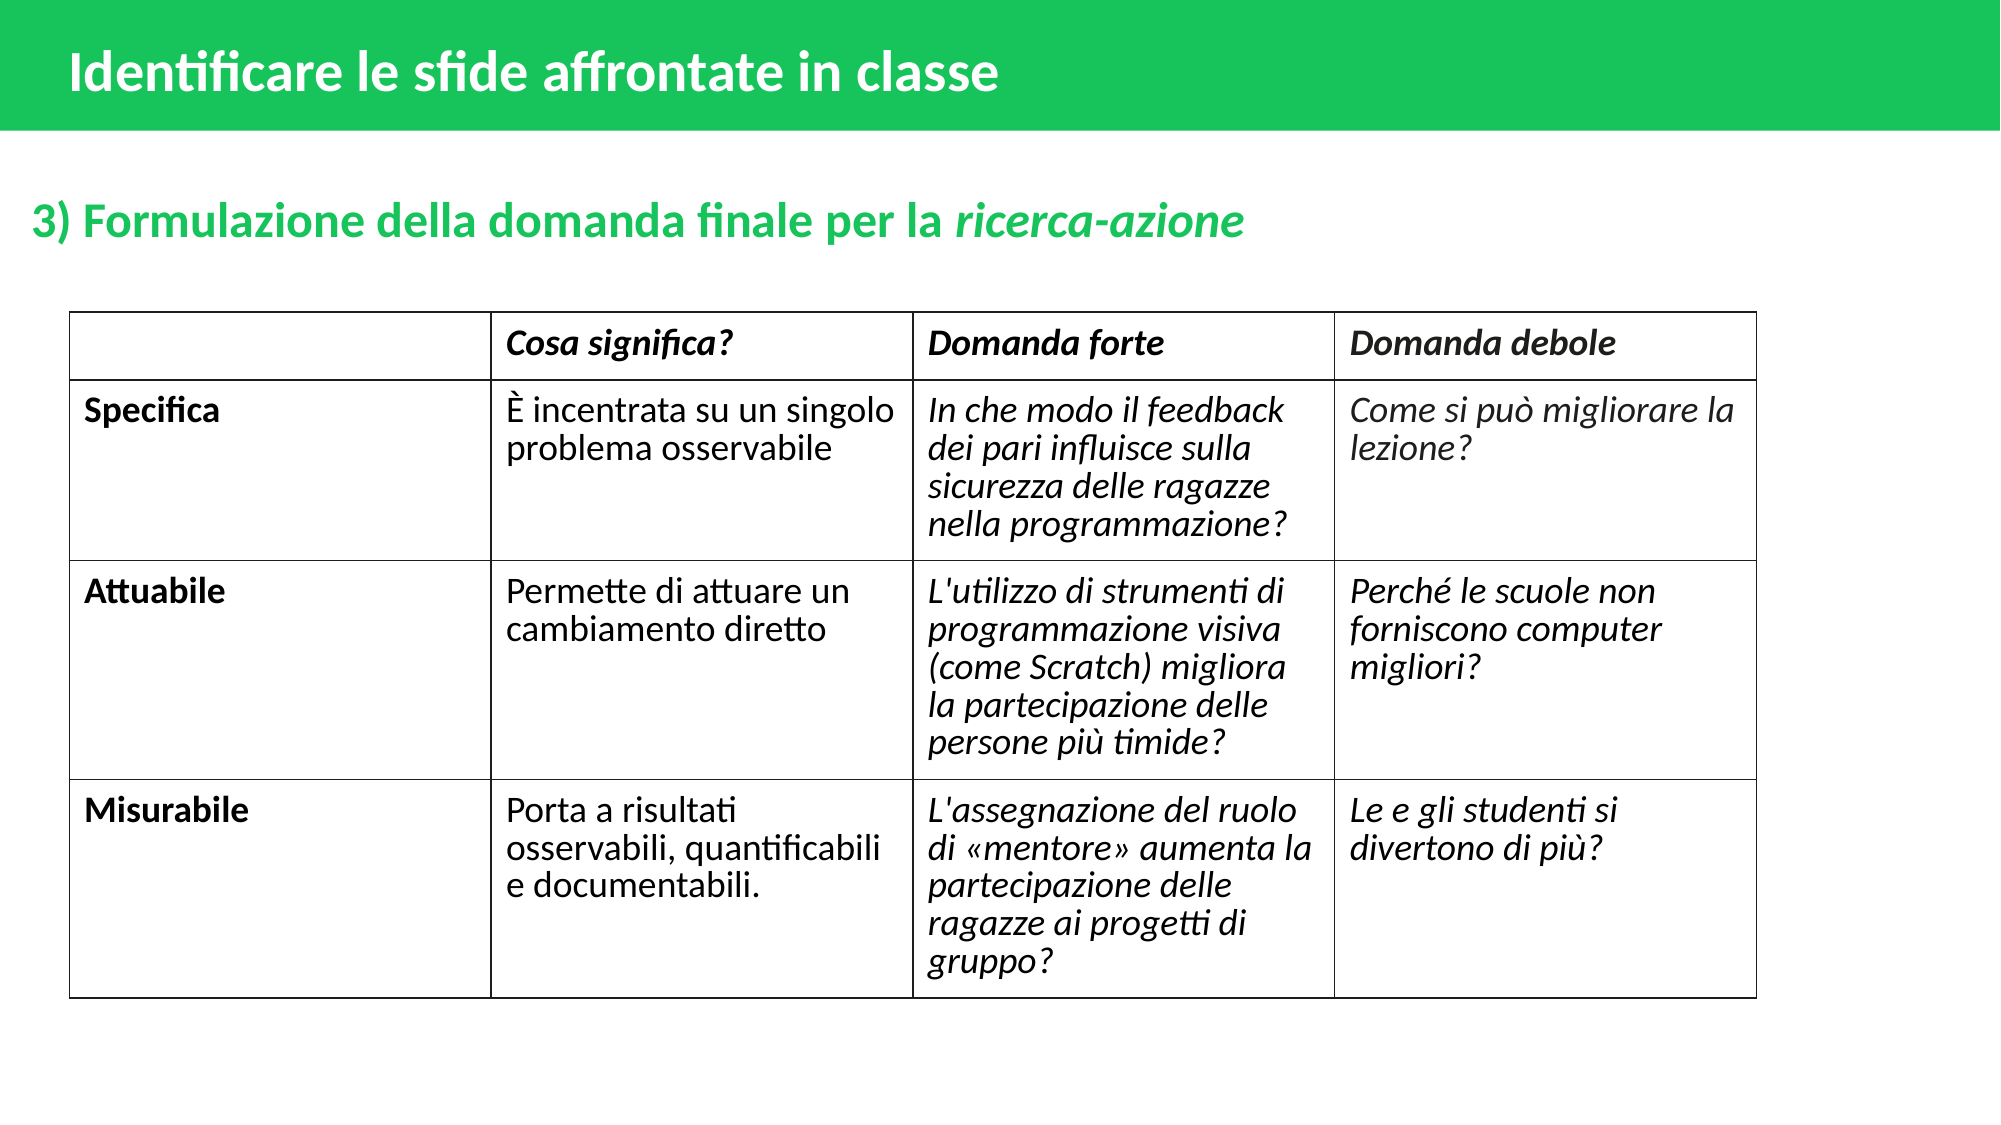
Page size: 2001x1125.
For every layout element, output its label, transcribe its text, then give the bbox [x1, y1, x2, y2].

table_cell Perché le scuole non forniscono computer migliori? [1335, 561, 1756, 779]
table_cell Le e gli studenti si divertono di più? [1335, 780, 1756, 997]
table_cell È incentrata su un singolo problema osservabile [492, 381, 912, 560]
title Identificare le sfide affrontate in classe [16, 13, 1976, 131]
list 3) Formulazione della domanda finale per la ricerca-azione [16, 176, 1976, 267]
table_cell Misurabile [70, 780, 490, 997]
table_cell Come si può migliorare la lezione? [1335, 381, 1756, 560]
table_cell Permette di attuare un cambiamento diretto [492, 561, 912, 779]
table_cell In che modo il feedback dei pari influisce sulla sicurezza delle ragazze nella programmazione? [914, 381, 1334, 560]
table_cell L'assegnazione del ruolo di «mentore» aumenta la partecipazione delle ragazze ai progetti di gruppo? [914, 780, 1334, 997]
table_header [70, 313, 490, 379]
table_cell Specifica [70, 381, 490, 560]
table_header Cosa significa? [492, 313, 912, 379]
table_header Domanda debole [1335, 313, 1756, 379]
table_cell L'utilizzo di strumenti di programmazione visiva (come Scratch) migliora la partecipazione delle persone più timide? [914, 561, 1334, 779]
table_cell Attuabile [70, 561, 490, 779]
table_cell Porta a risultati osservabili, quantificabili e documentabili. [492, 780, 912, 997]
table_header Domanda forte [914, 313, 1334, 379]
